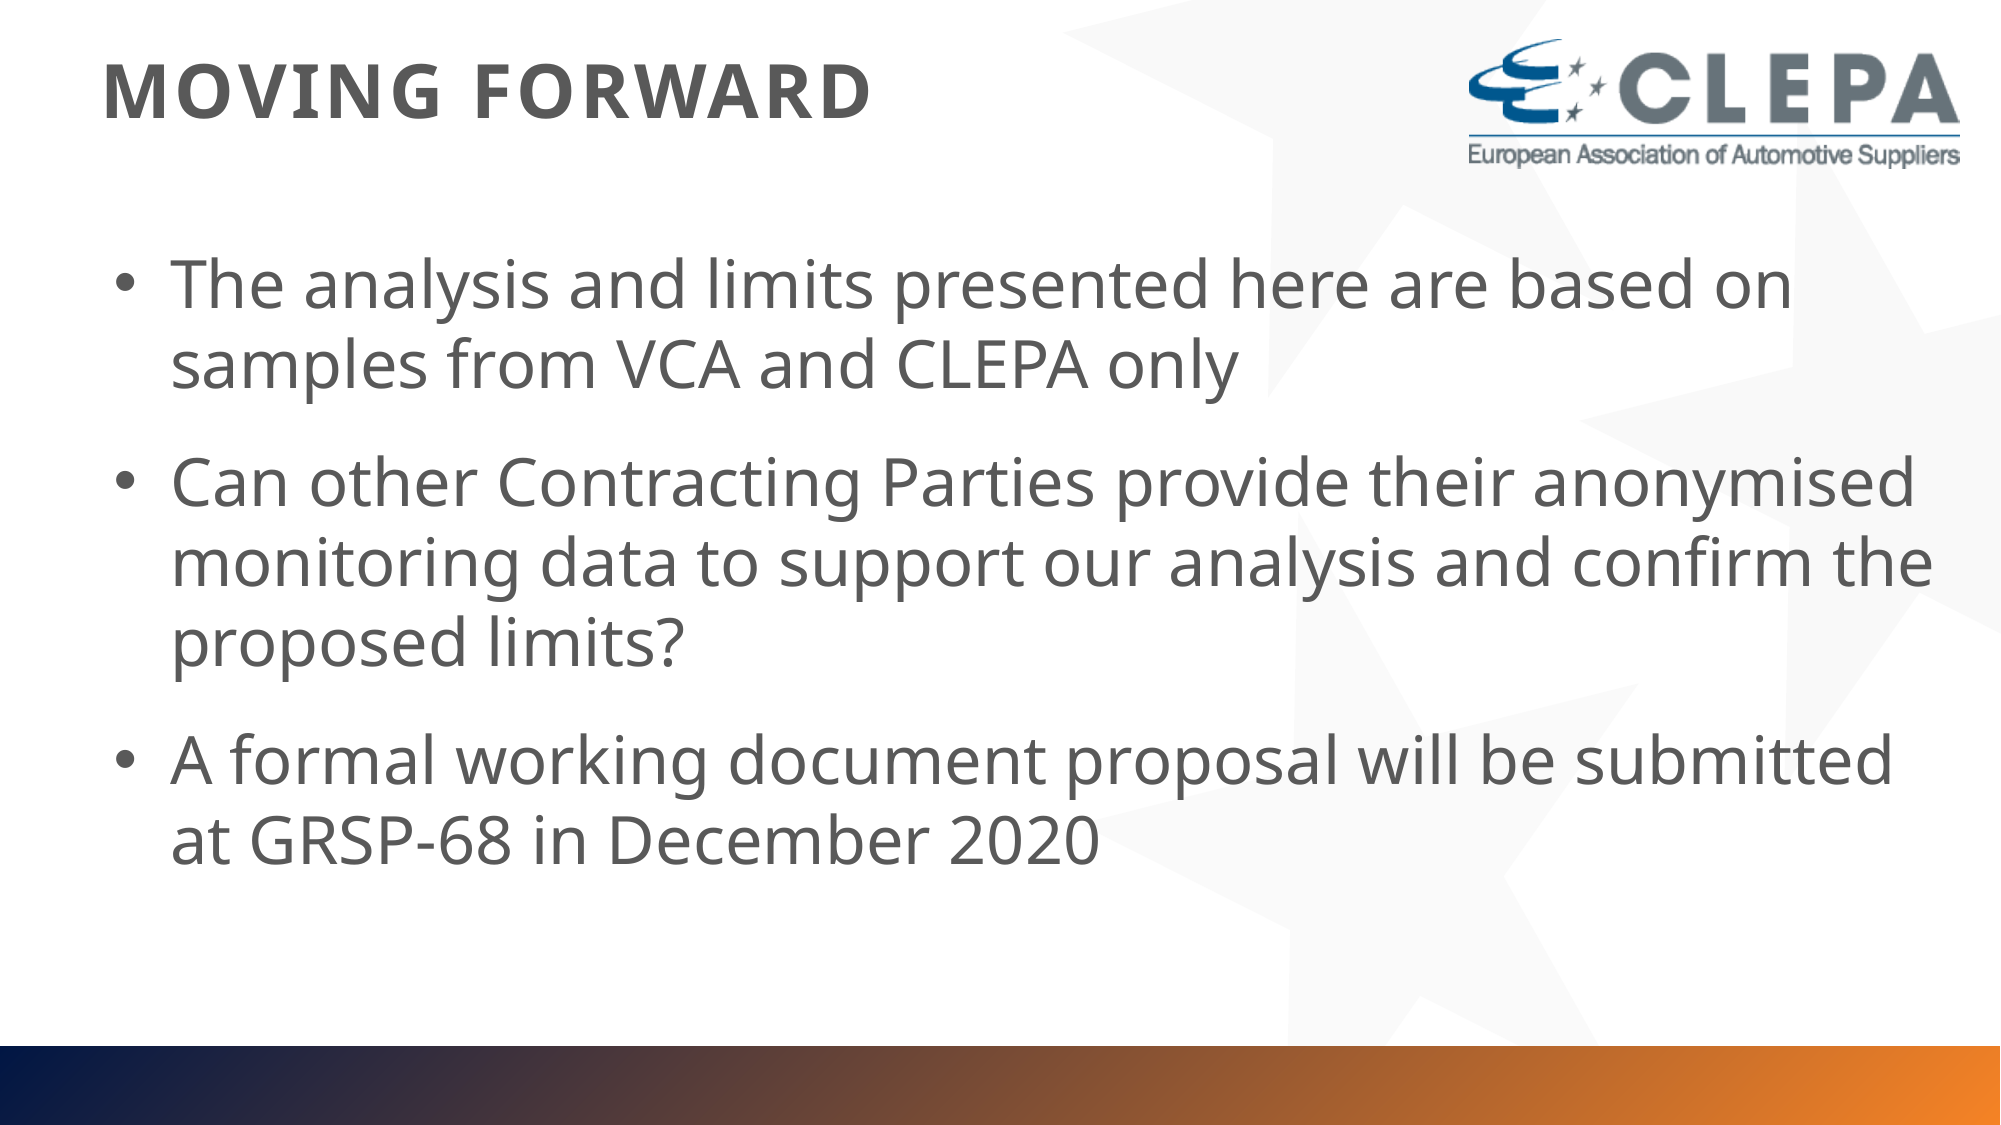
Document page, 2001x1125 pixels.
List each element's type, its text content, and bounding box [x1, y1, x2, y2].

picture [1469, 39, 1960, 169]
title MOVING FORWARD [85, 58, 1277, 142]
list The analysis and limits presented here are based on samples from VCA and CLEPA only Can other Contracting Parties provide their anonymised monitoring data to support our analysis and confirm the proposed limits? A formal working document proposal will be submitted at GRSP-68 in December 2020 [98, 234, 1954, 948]
